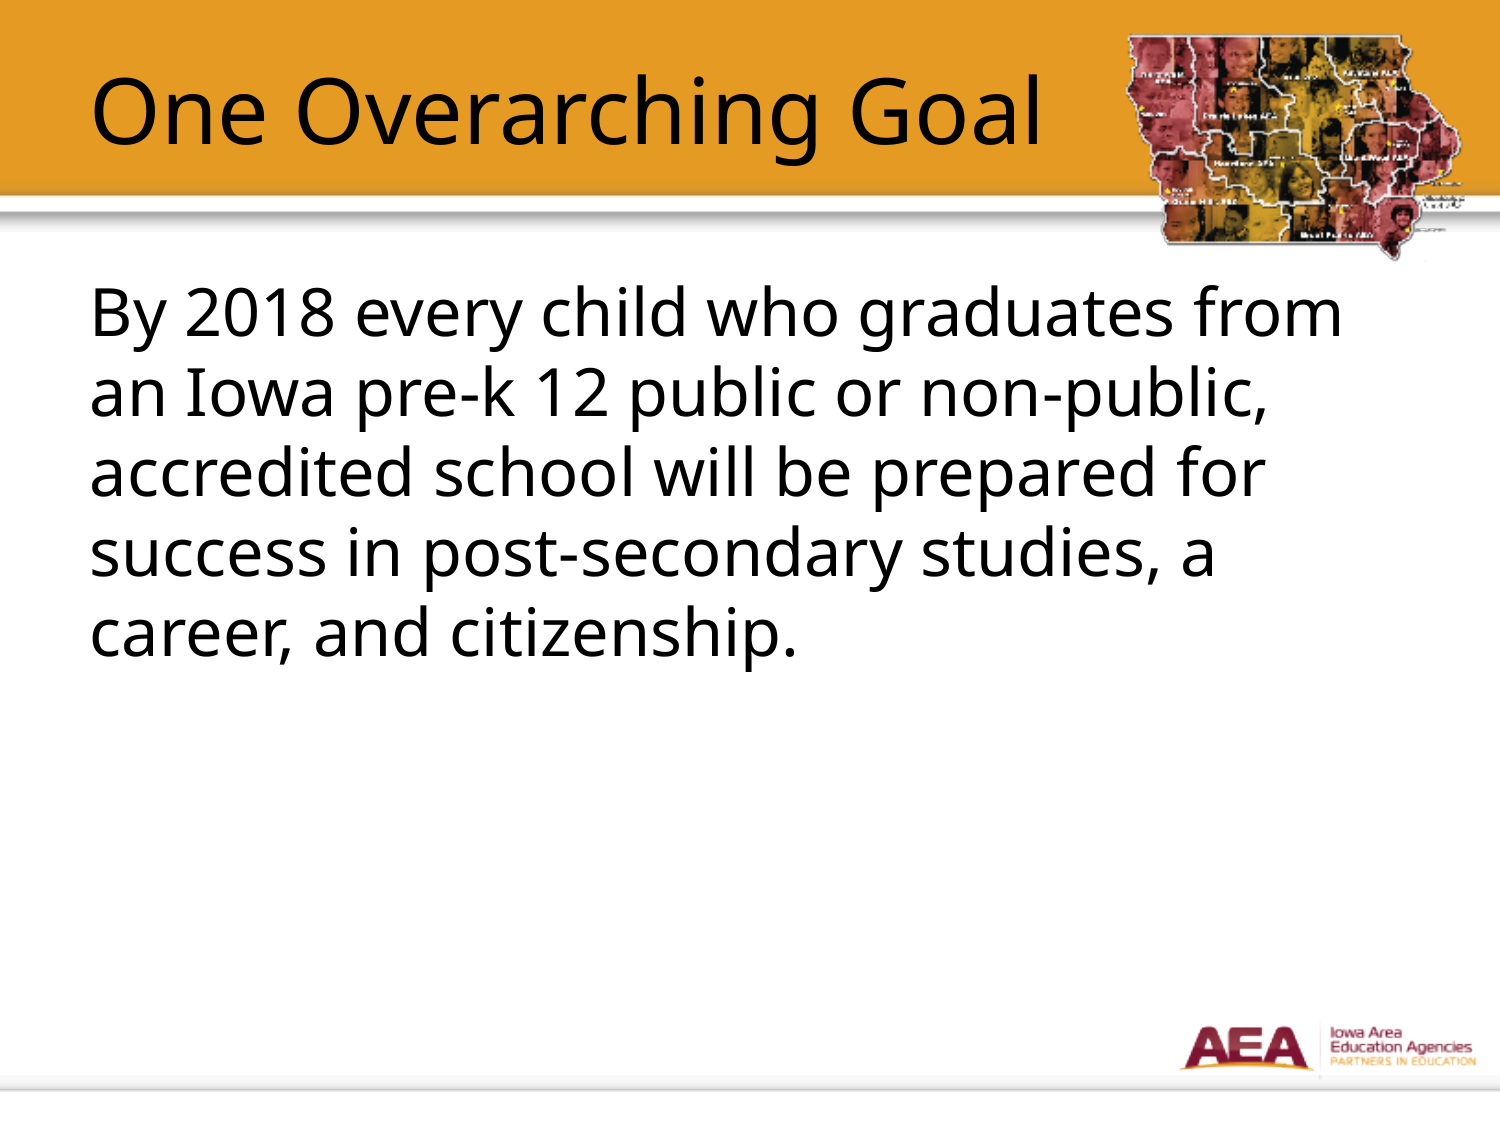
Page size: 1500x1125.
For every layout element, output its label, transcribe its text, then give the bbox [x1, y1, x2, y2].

list By 2018 every child who graduates from an Iowa pre-k 12 public or non-public, accredited school will be prepared for success in post-secondary studies, a career, and citizenship. [75, 262, 1425, 1005]
title One Overarching Goal [75, 45, 1425, 233]
picture [0, 0, 1500, 1125]
